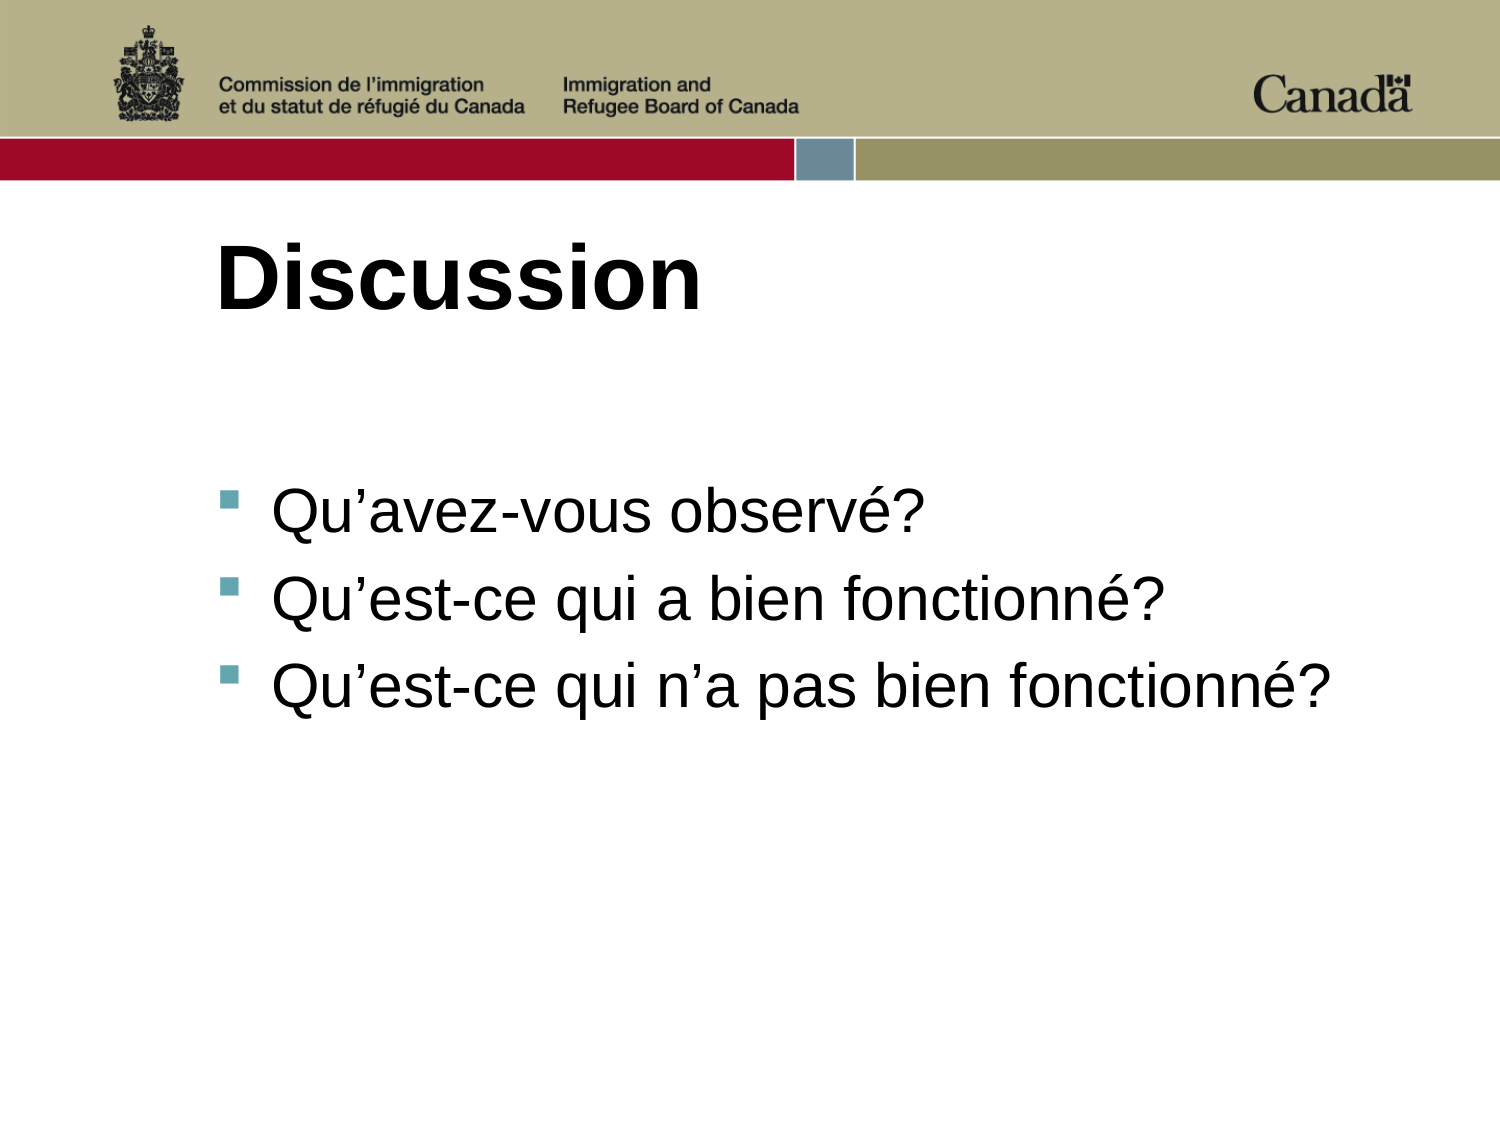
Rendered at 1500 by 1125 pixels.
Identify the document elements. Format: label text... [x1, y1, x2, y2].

picture [0, 0, 1500, 1125]
list Qu’avez-vous observé? Qu’est-ce qui a bien fonctionné? Qu’est-ce qui n’a pas bien fonctionné? [200, 462, 1413, 1000]
title Discussion [200, 237, 1413, 425]
